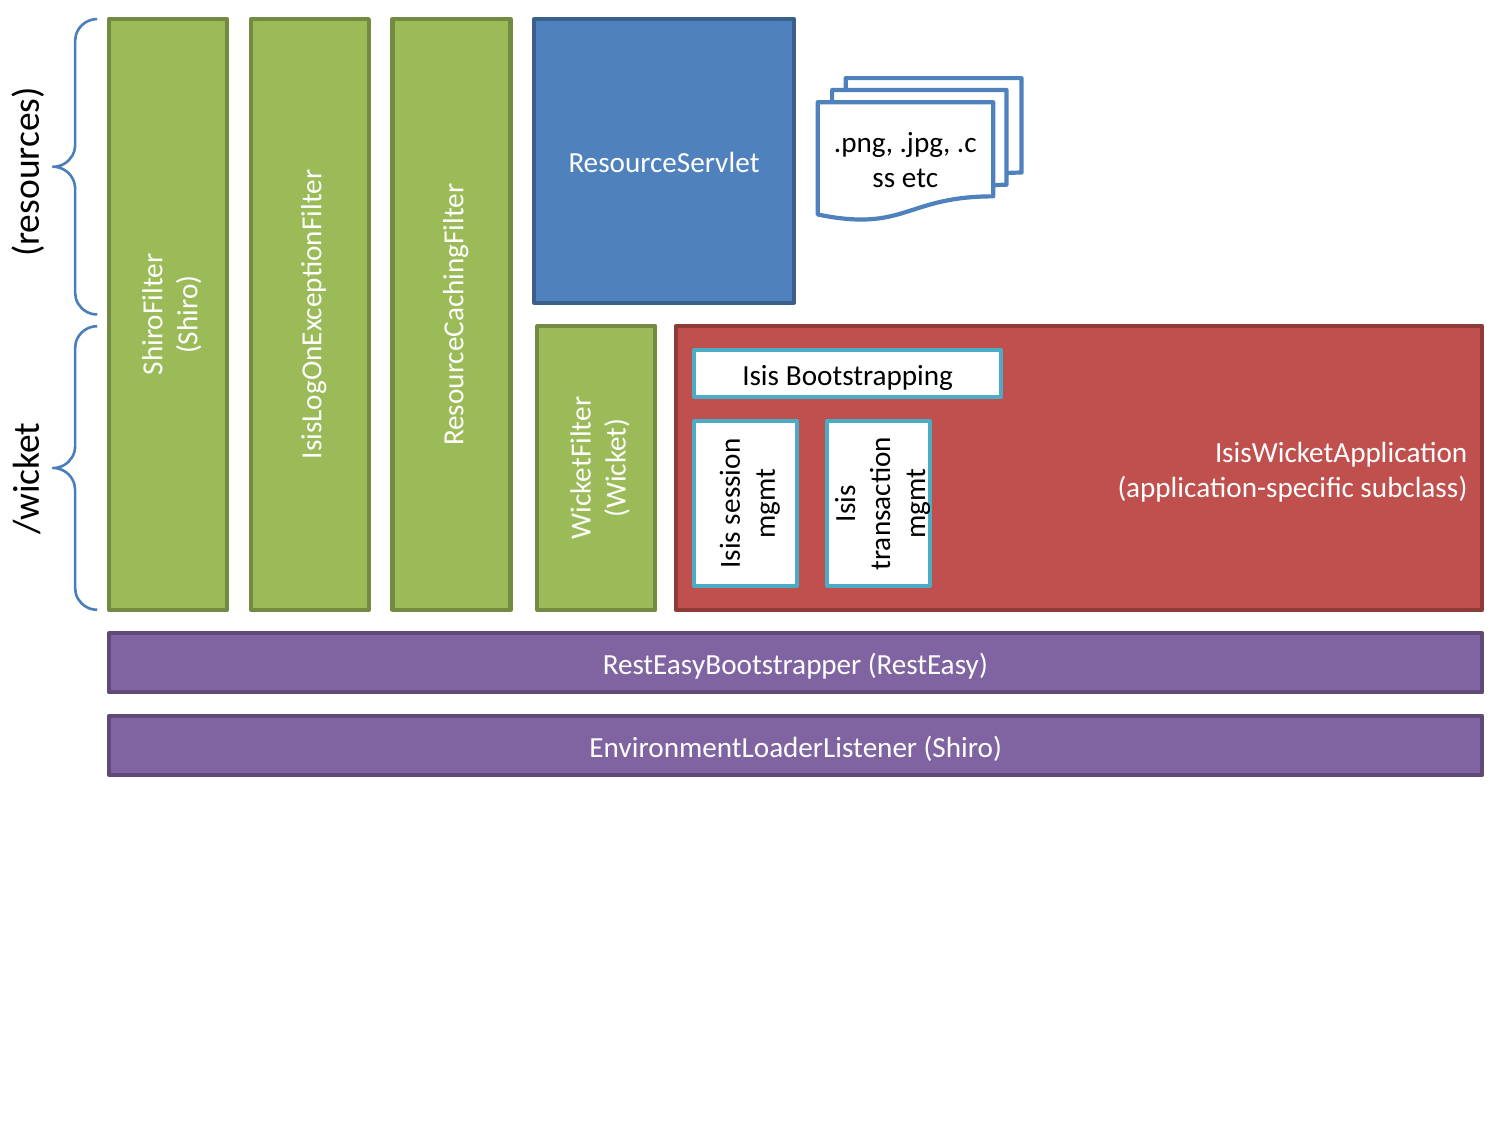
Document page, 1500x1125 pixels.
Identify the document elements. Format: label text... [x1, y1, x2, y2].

text_box WicketFilter (Wicket) [535, 324, 657, 612]
text_box /wicket [0, 407, 54, 550]
text_box Isis Bootstrapping [692, 348, 1003, 399]
text_box IsisWicketApplication (application-specific subclass) [674, 324, 1484, 612]
text_box (resources) [0, 72, 54, 272]
text_box RestEasyBootstrapper (RestEasy) [107, 631, 1484, 694]
text_box [54, 18, 98, 316]
text_box ResourceCachingFilter [390, 17, 513, 612]
text_box ShiroFilter (Shiro) [107, 17, 229, 612]
text_box Isis transaction mgmt [825, 419, 932, 588]
text_box .png, .jpg, .css etc [815, 76, 1024, 222]
text_box IsisLogOnExceptionFilter [249, 17, 371, 612]
text_box ResourceServlet [532, 17, 796, 305]
text_box EnvironmentLoaderListener (Shiro) [107, 714, 1484, 777]
text_box Isis session mgmt [692, 419, 799, 588]
text_box [54, 325, 98, 611]
